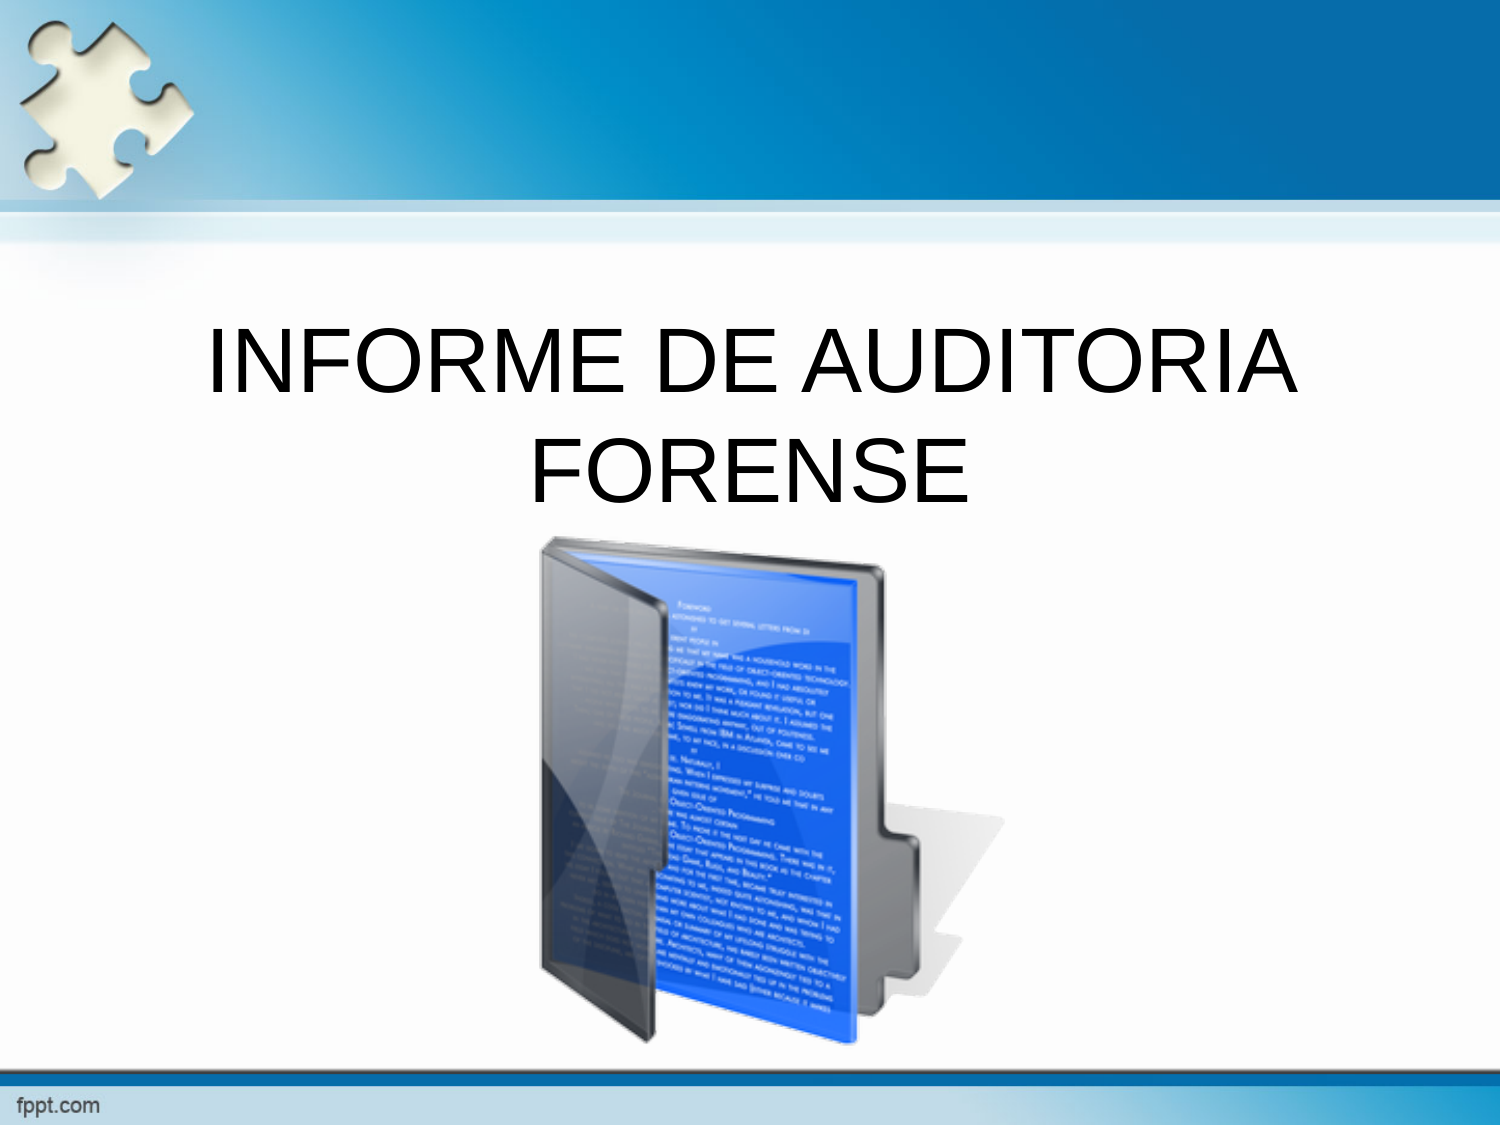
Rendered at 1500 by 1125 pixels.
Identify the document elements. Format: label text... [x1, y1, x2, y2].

title INFORME DE AUDITORIA FORENSE [112, 290, 1389, 533]
picture [0, 0, 1500, 1125]
